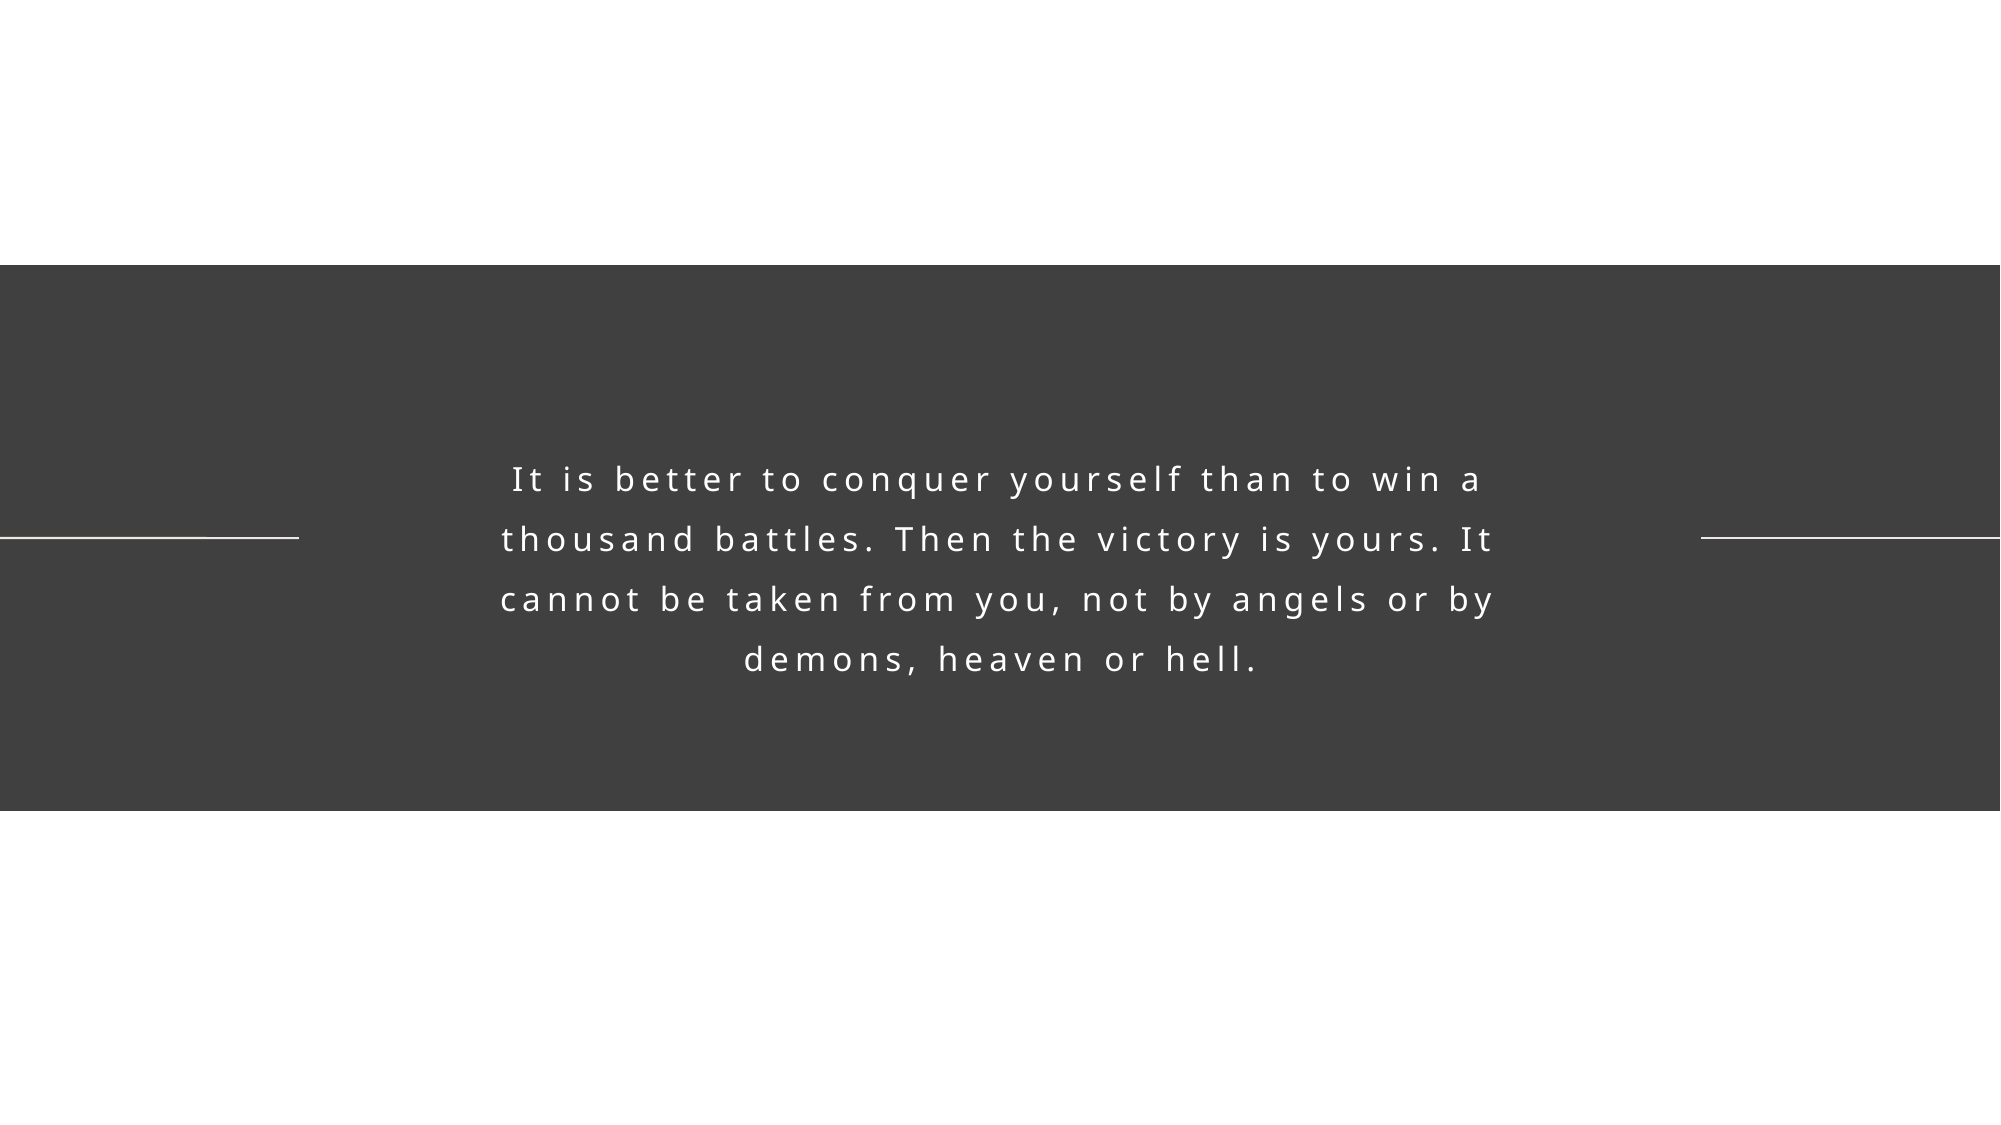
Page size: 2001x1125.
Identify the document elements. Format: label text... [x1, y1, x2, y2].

text_box [0, 264, 2000, 812]
text_box It is better to conquer yourself than to win a thousand battles. Then the victory is yours. It cannot be taken from you, not by angels or by demons, heaven or hell. [434, 431, 1566, 686]
